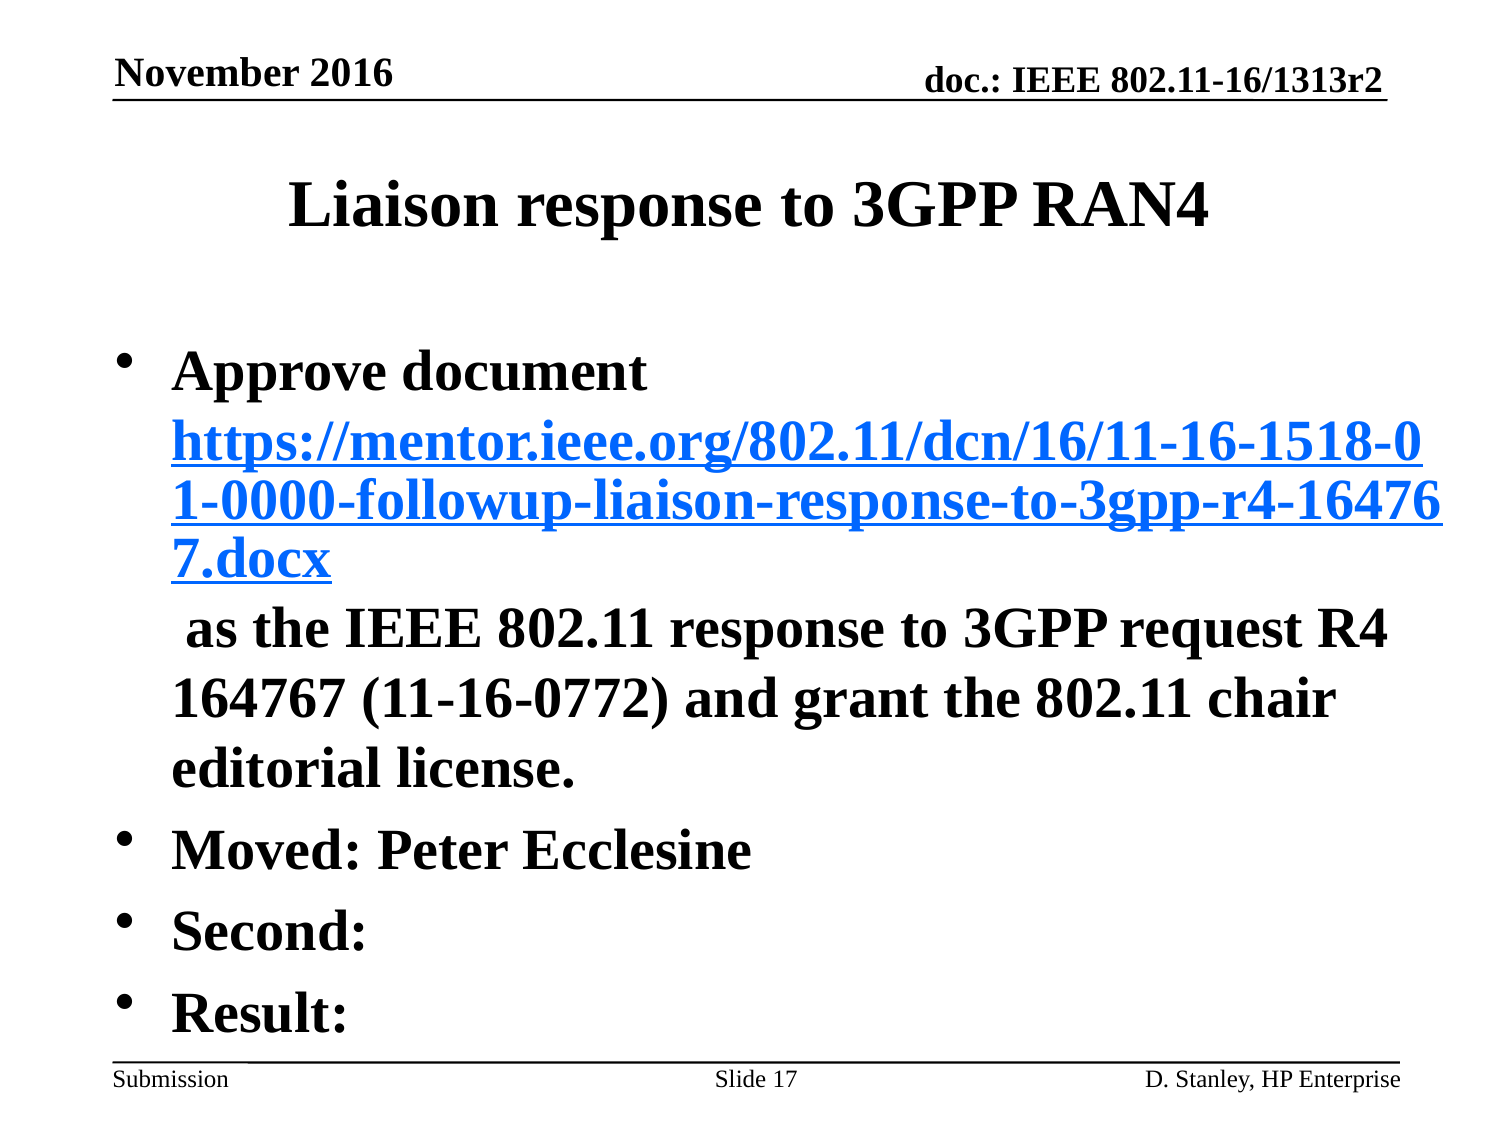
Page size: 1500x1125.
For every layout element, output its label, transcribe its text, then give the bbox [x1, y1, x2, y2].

title Liaison response to 3GPP RAN4 [112, 112, 1388, 288]
slide_number Slide 17 [712, 1061, 800, 1093]
list Approve document https://mentor.ieee.org/802.11/dcn/16/11-16-1518-01-0000-followup-liaison-response-to-3gpp-r4-164767.docx as the IEEE 802.11 response to 3GPP request R4 164767 (11-16-0772) and grant the 802.11 chair editorial license. Moved: Peter Ecclesine Second: Result: [99, 324, 1463, 1063]
footer D. Stanley, HP Enterprise [878, 1061, 1402, 1093]
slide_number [114, 49, 423, 95]
